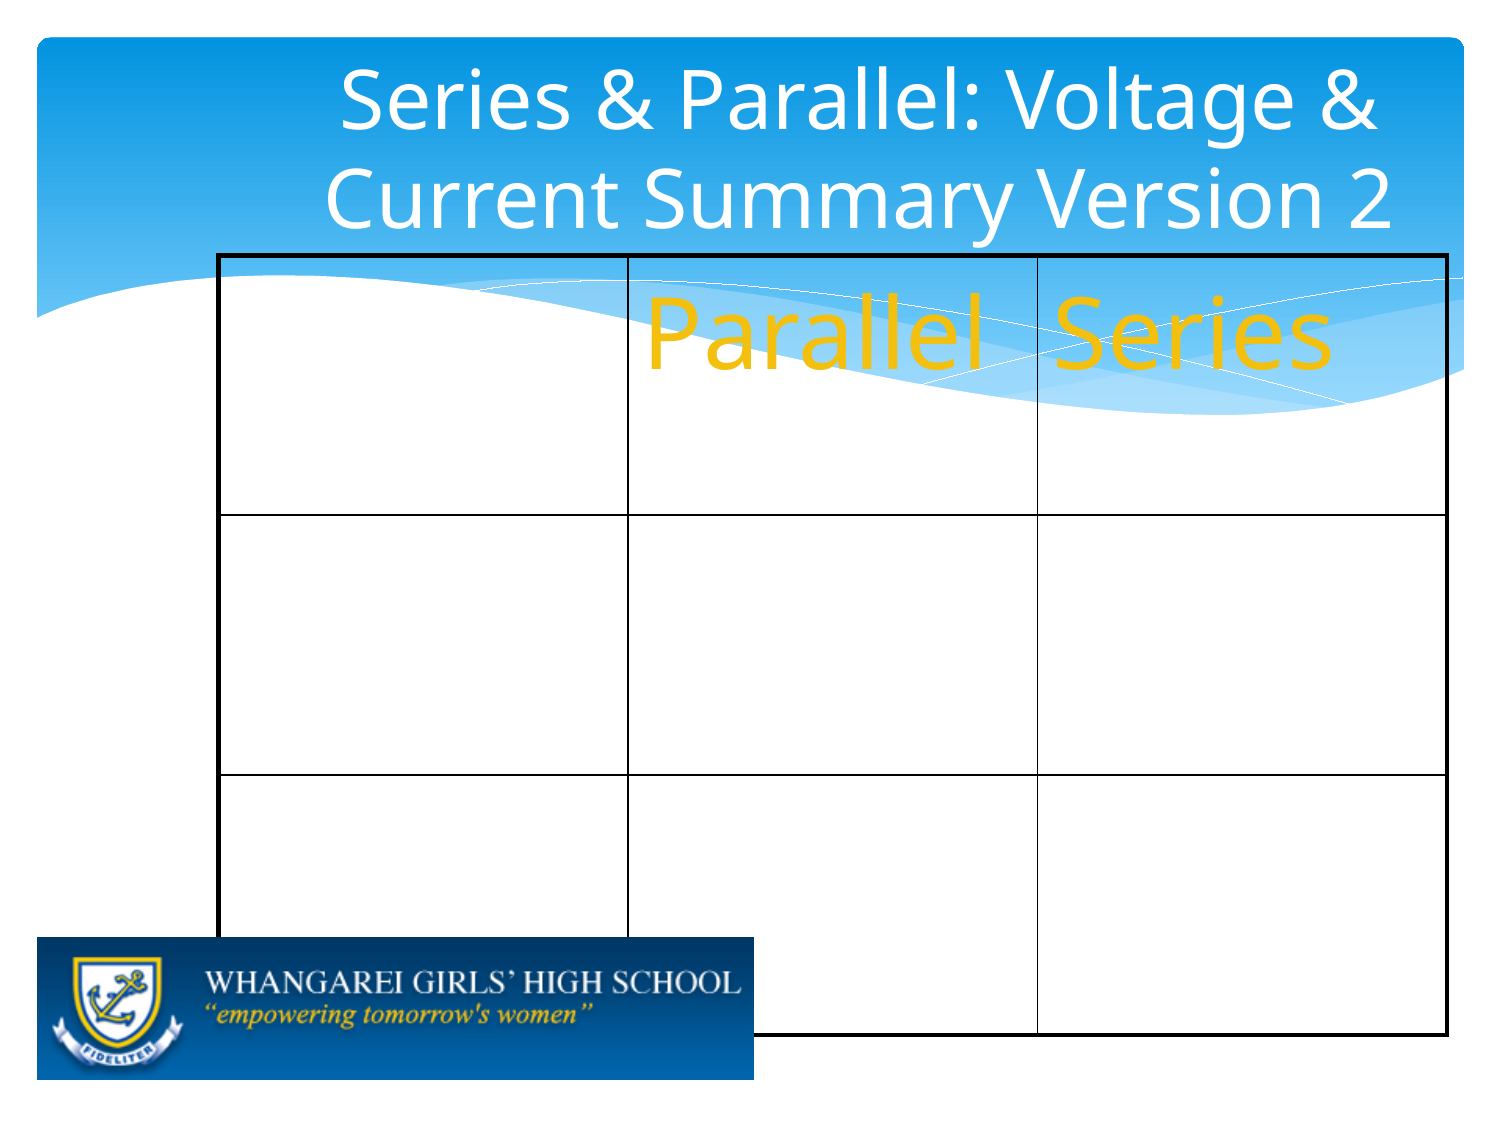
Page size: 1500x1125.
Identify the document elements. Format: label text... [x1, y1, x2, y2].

table_cell [221, 776, 627, 935]
title Series & Parallel: Voltage & Current Summary Version 2 [253, 37, 1466, 255]
table_cell [629, 776, 1037, 1033]
table_cell [629, 516, 1037, 774]
table_cell [1038, 516, 1445, 774]
table_cell [221, 516, 627, 774]
table_header Series [1038, 258, 1445, 514]
table_header Parallel [629, 258, 1037, 514]
picture [37, 937, 754, 1080]
table_header [221, 258, 627, 514]
table_cell [1038, 776, 1445, 1033]
